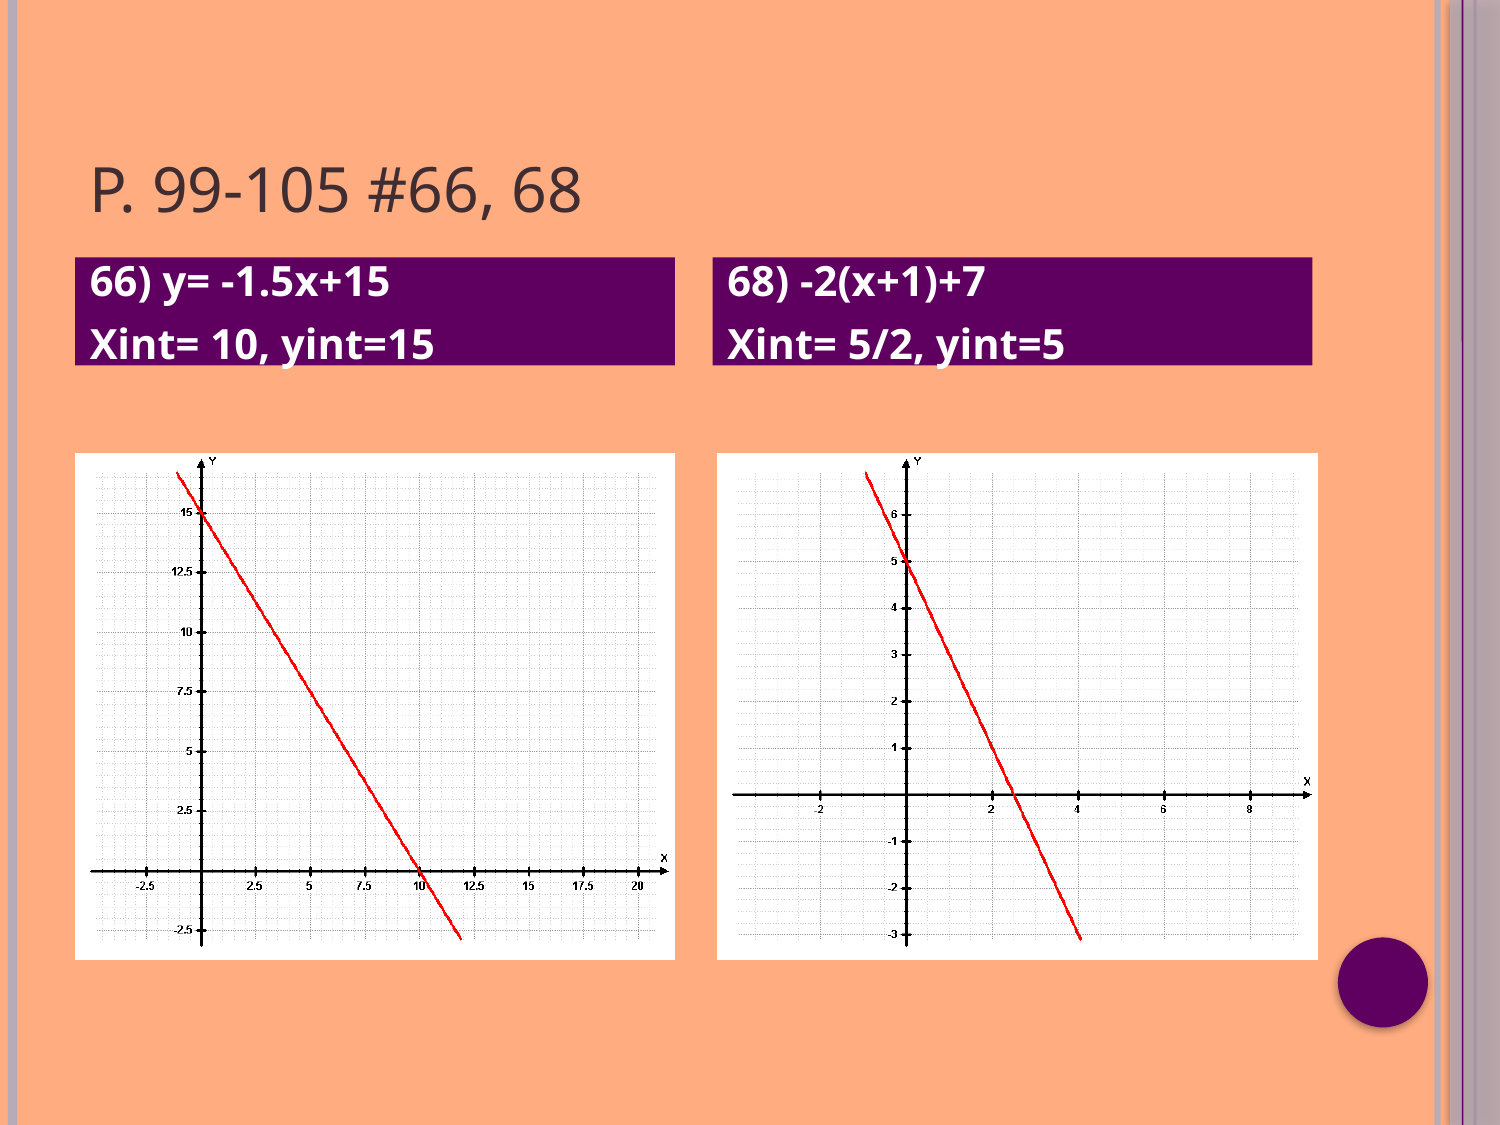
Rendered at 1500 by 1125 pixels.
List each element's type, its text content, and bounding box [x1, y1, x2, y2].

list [716, 452, 1318, 960]
title P. 99-105 #66, 68 [75, 44, 1313, 233]
list 66) y= -1.5x+15 Xint= 10, yint=15 [75, 257, 675, 366]
list 68) -2(x+1)+7 Xint= 5/2, yint=5 [712, 257, 1313, 366]
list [74, 452, 676, 960]
